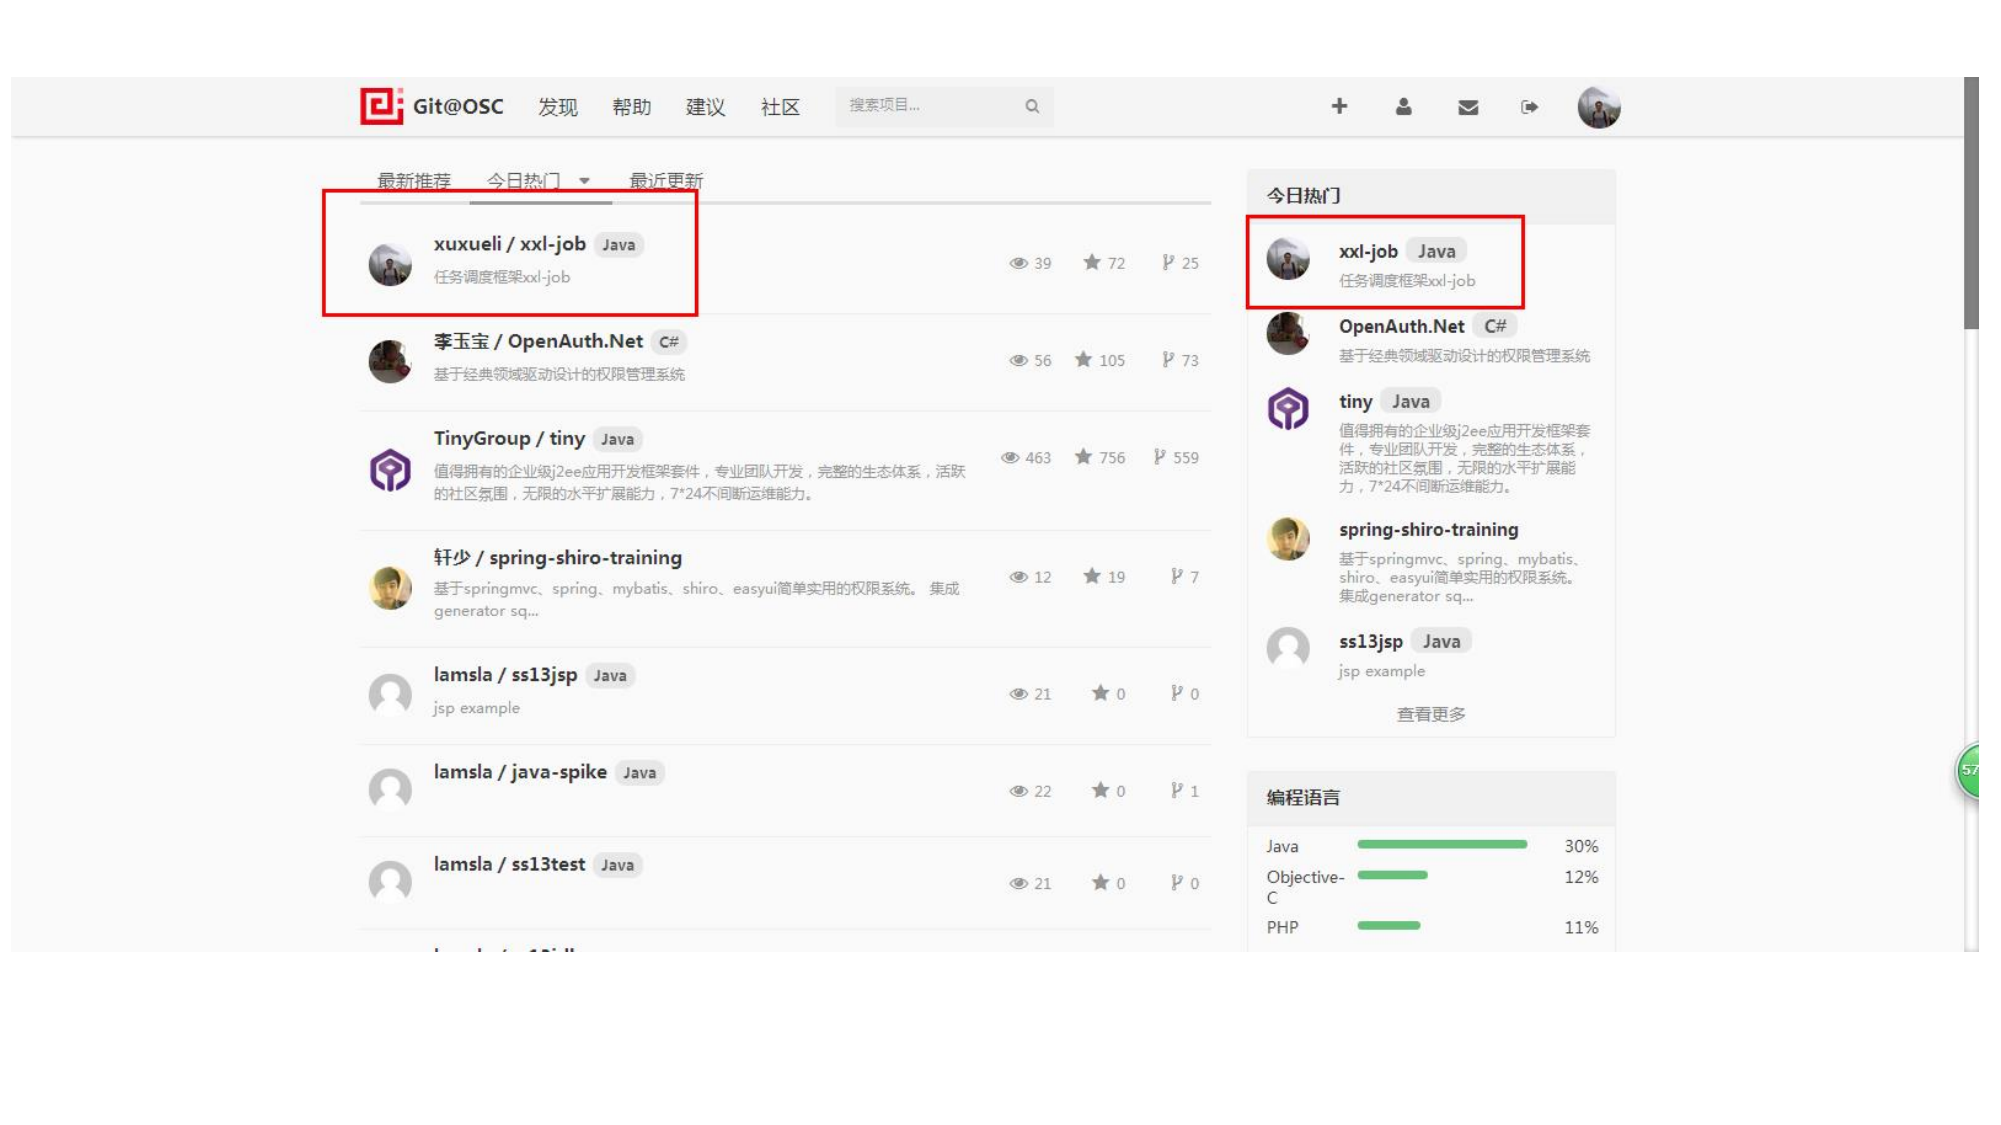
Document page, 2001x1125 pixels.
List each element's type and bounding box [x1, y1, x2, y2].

picture [11, 77, 1979, 952]
